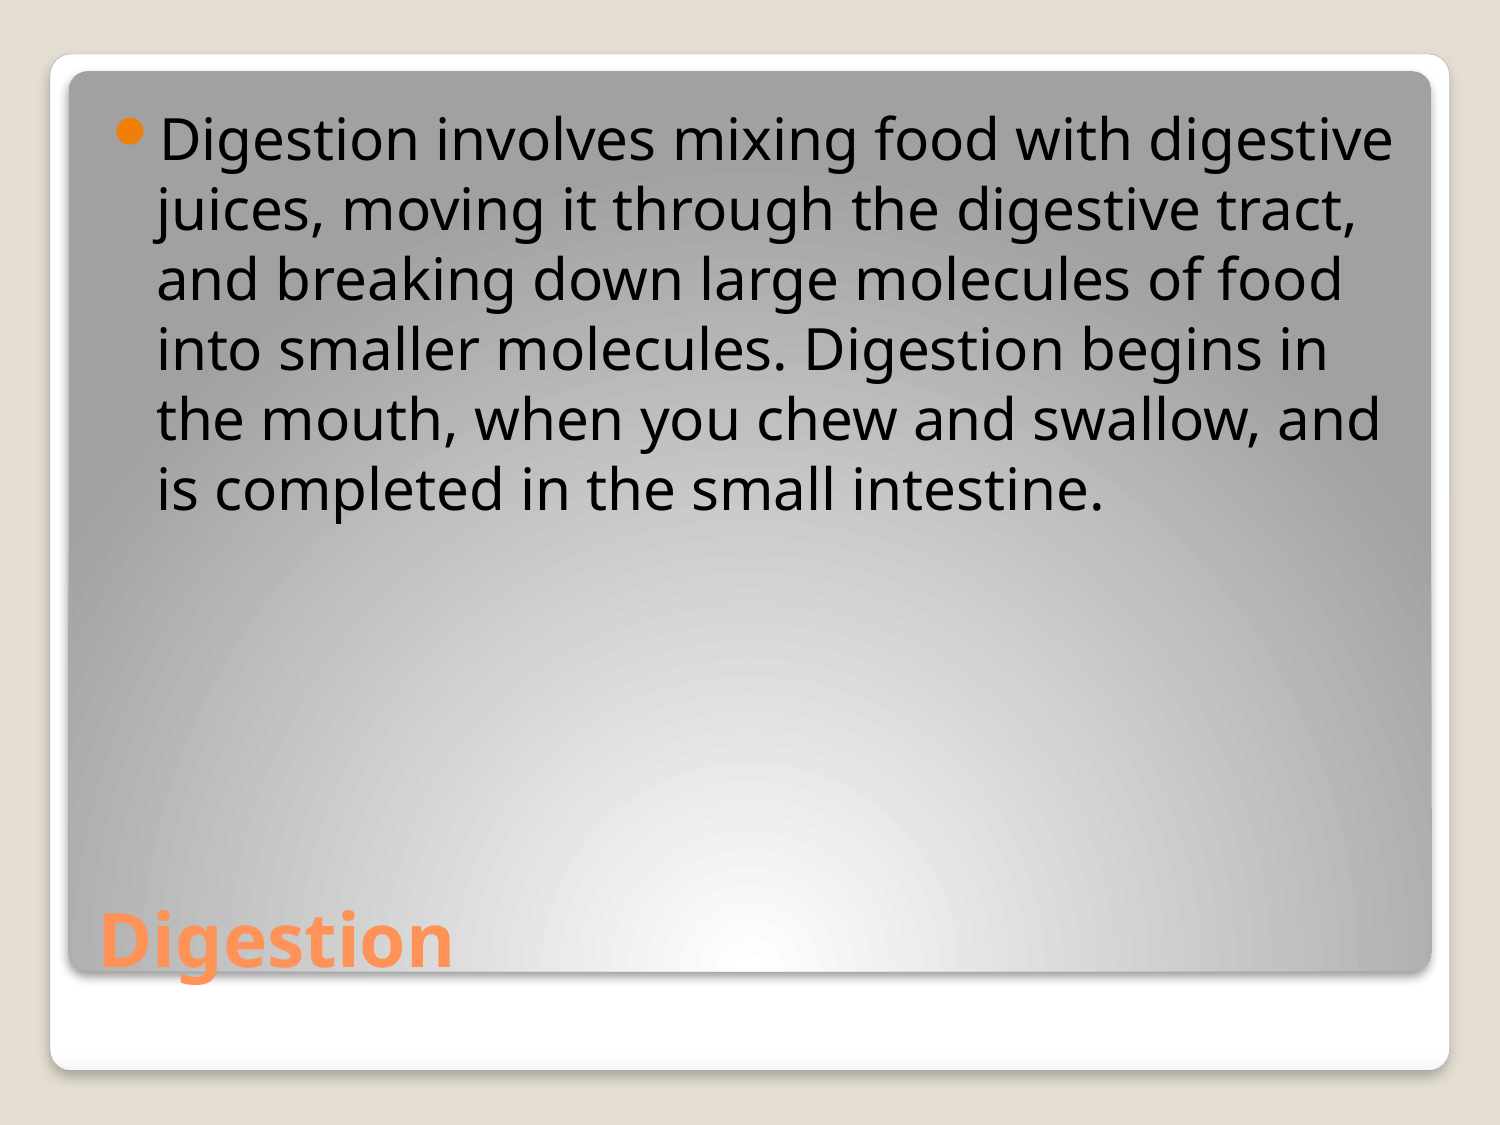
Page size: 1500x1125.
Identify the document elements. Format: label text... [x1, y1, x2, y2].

list Digestion involves mixing food with digestive juices, moving it through the digestive tract, and breaking down large molecules of food into smaller molecules. Digestion begins in the mouth, when you chew and swallow, and is completed in the small intestine. [82, 86, 1425, 774]
title Digestion [82, 817, 1425, 990]
